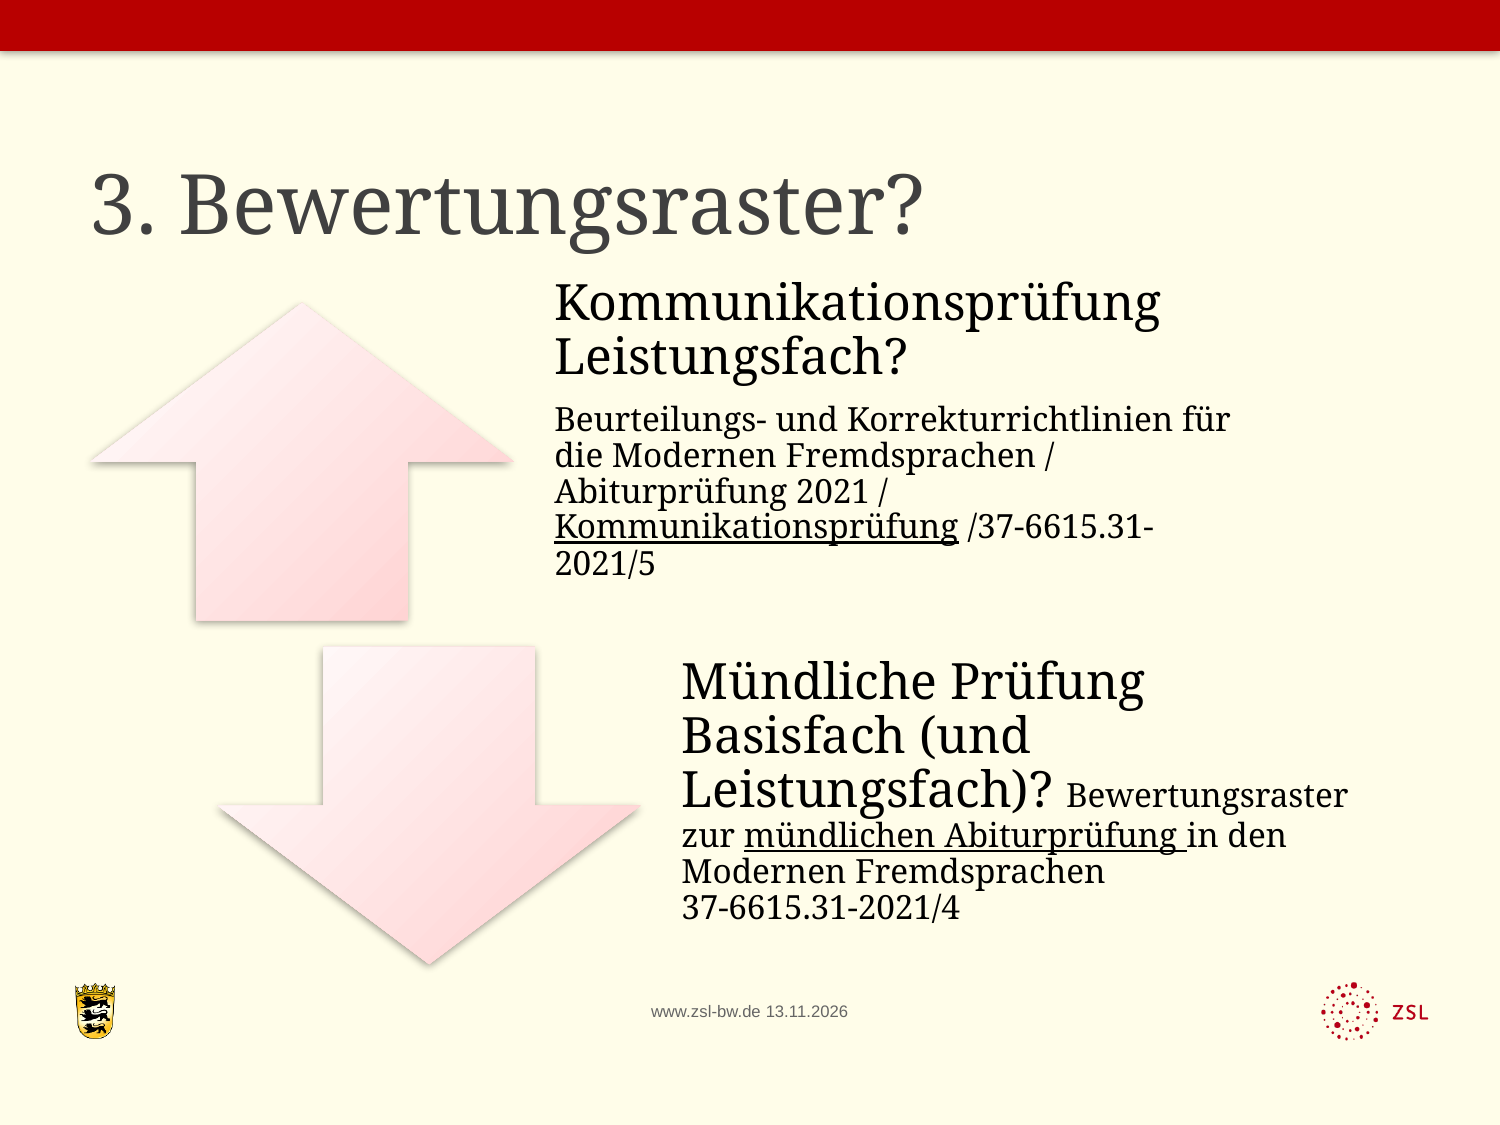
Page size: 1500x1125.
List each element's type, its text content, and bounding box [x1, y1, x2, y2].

picture [73, 981, 117, 1041]
title 3. Bewertungsraster? [75, 113, 1425, 289]
picture [1320, 981, 1429, 1041]
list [74, 302, 1426, 965]
